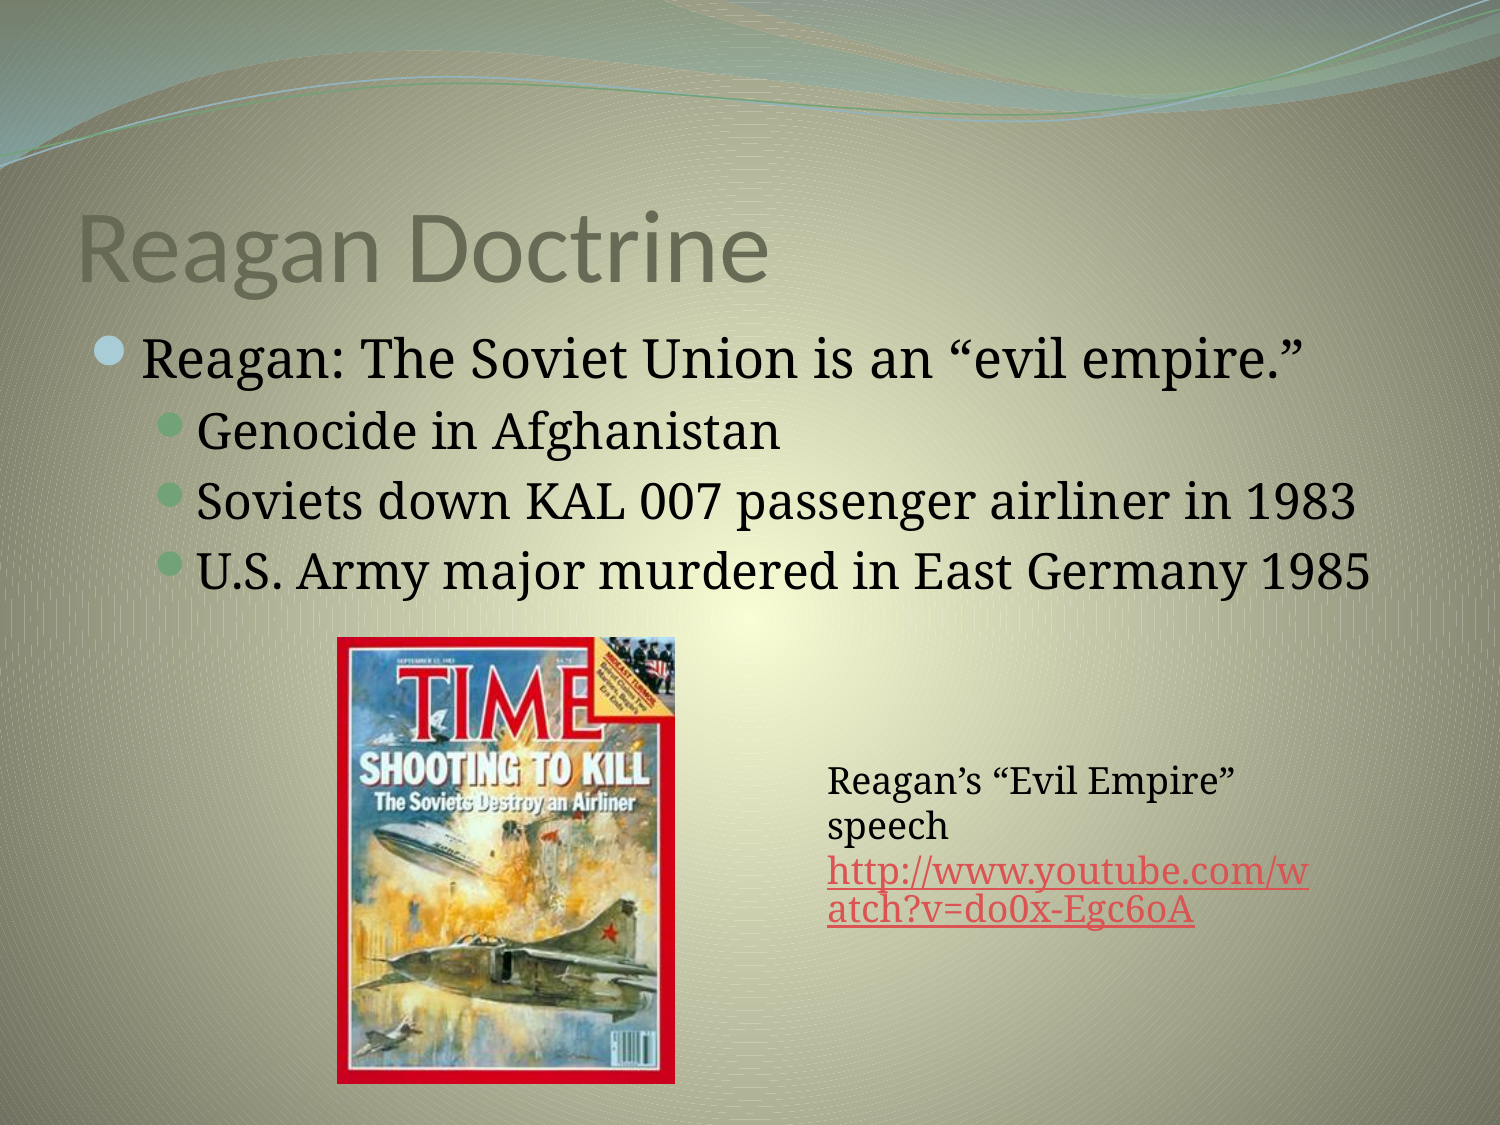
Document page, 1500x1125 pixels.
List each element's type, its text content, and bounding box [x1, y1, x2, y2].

title Reagan Doctrine [75, 115, 1425, 303]
list Reagan: The Soviet Union is an “evil empire.” Genocide in Afghanistan Soviets down KAL 007 passenger airliner in 1983 U.S. Army major murdered in East Germany 1985 [75, 317, 1425, 1038]
title Strategic Defense Initiative [676, 639, 682, 1038]
text_box Reagan’s “Evil Empire” speech http://www.youtube.com/watch?v=do0x-Egc6oA [812, 749, 1338, 906]
picture [337, 637, 676, 1085]
title Strategic Defense Initiative [330, 638, 337, 1038]
